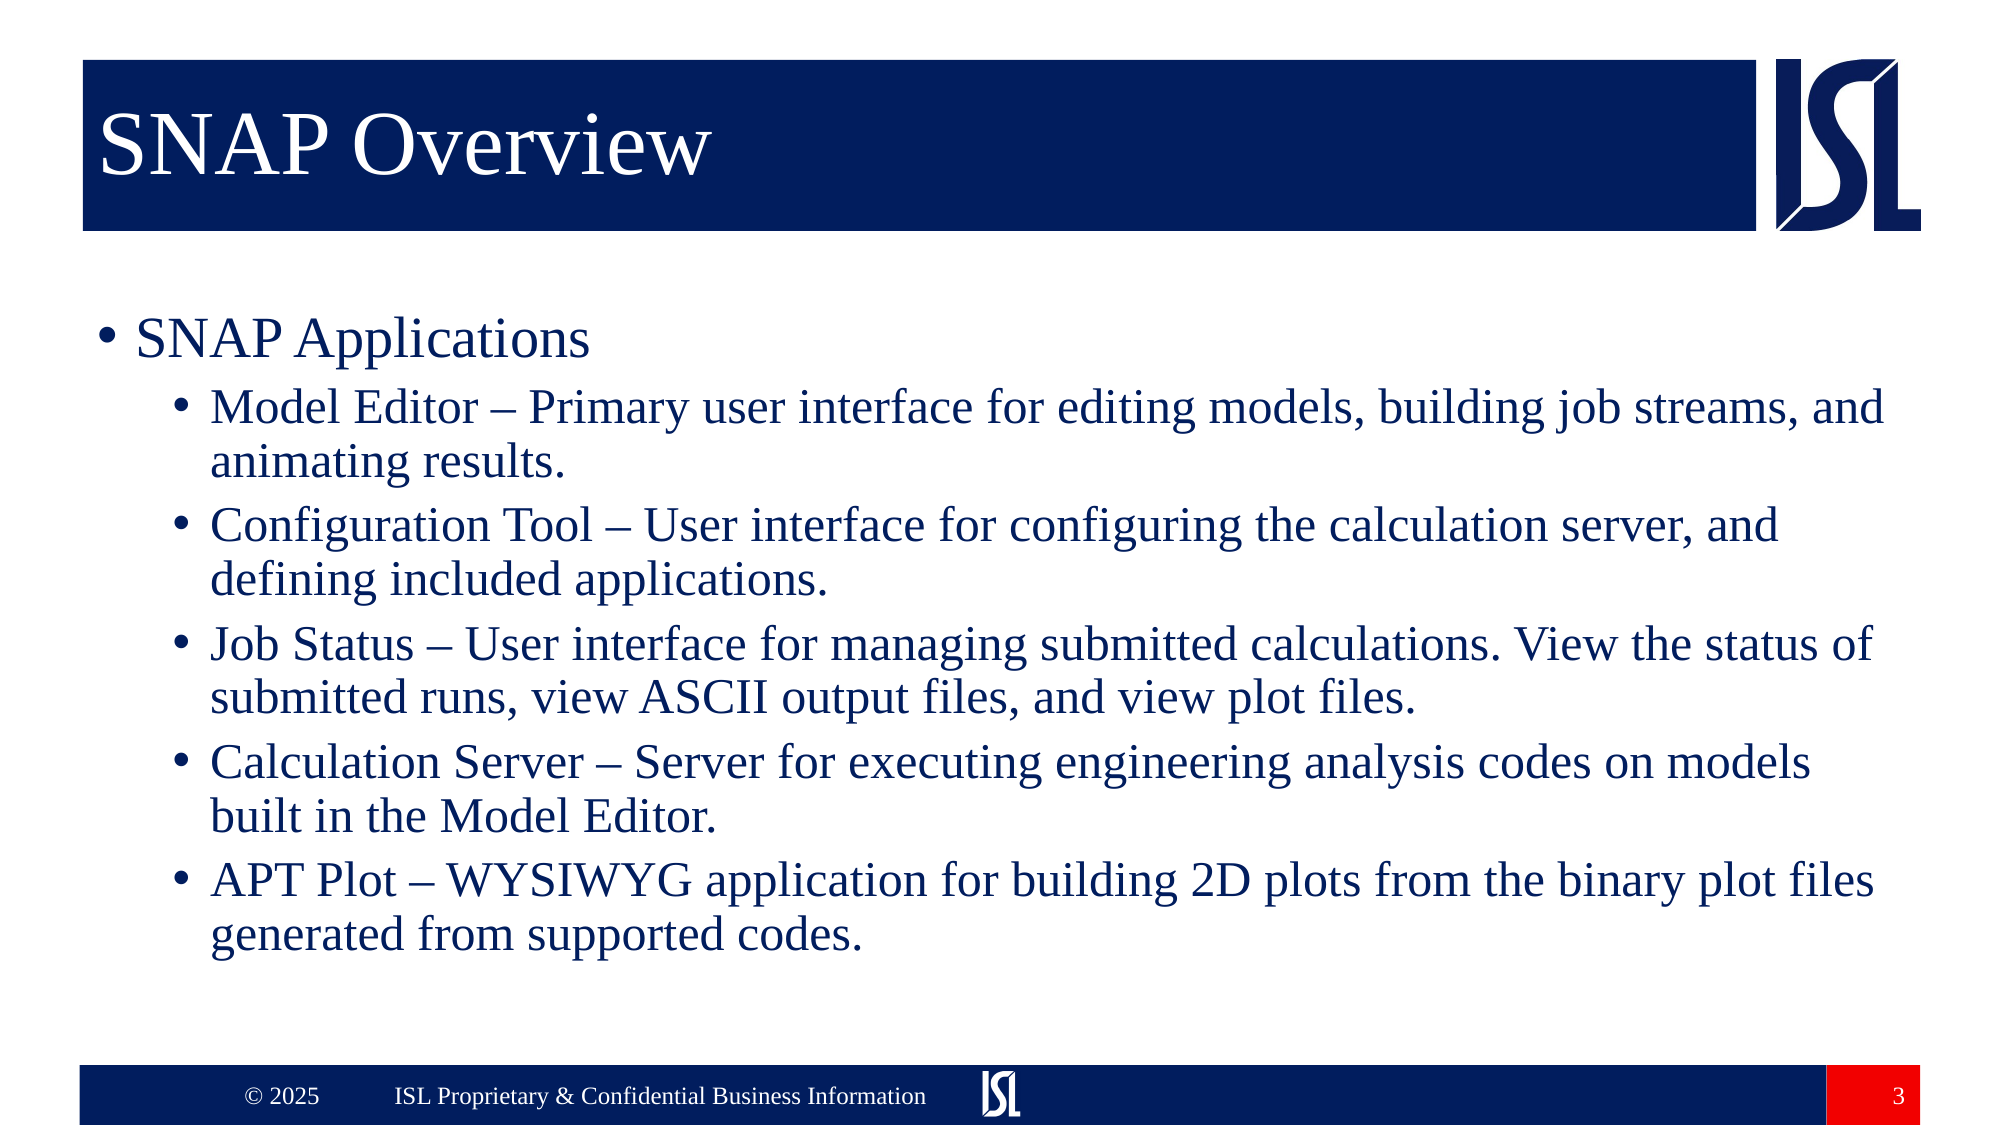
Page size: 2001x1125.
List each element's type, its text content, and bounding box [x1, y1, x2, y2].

picture [1776, 59, 1921, 231]
title SNAP Overview [82, 59, 1757, 231]
slide_number 3 [1826, 1065, 1921, 1125]
list SNAP Applications Model Editor – Primary user interface for editing models, building job streams, and animating results. Configuration Tool – User interface for configuring the calculation server, and defining included applications. Job Status – User interface for managing submitted calculations. View the status of submitted runs, view ASCII output files, and view plot files. Calculation Server – Server for executing engineering analysis codes on models built in the Model Editor. APT Plot – WYSIWYG application for building 2D plots from the binary plot files generated from supported codes. [82, 299, 1921, 1014]
